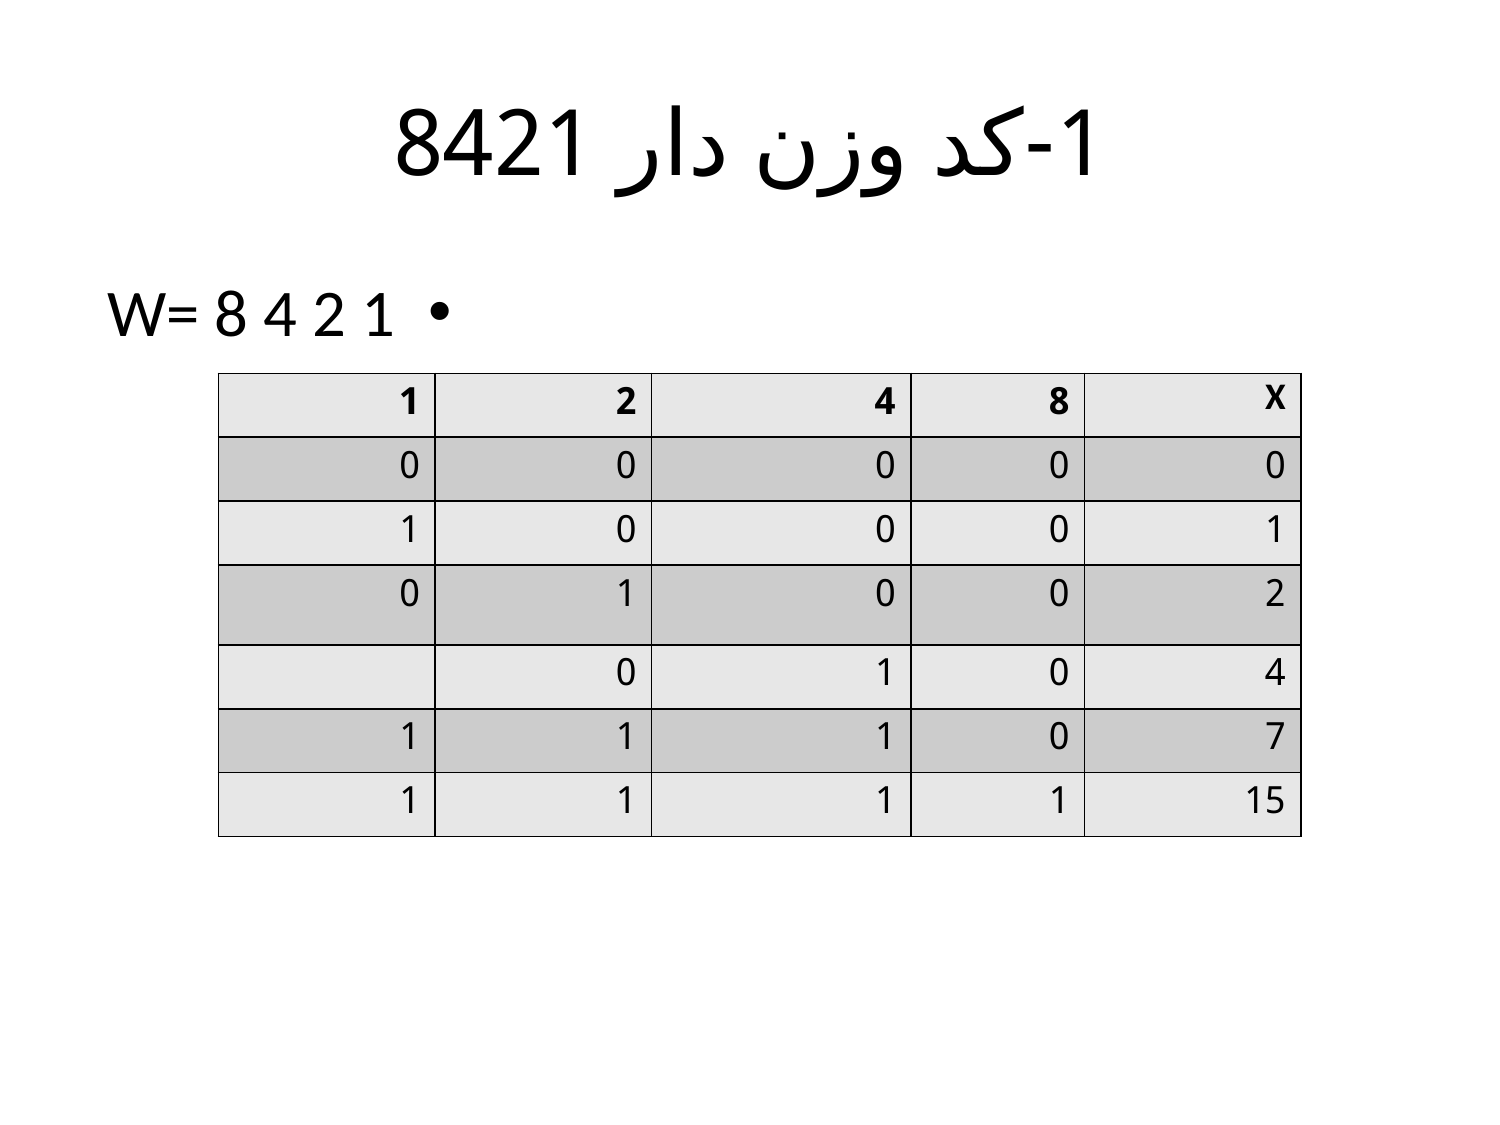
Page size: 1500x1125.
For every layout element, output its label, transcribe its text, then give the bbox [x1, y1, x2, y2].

table_cell 1 [436, 773, 651, 836]
table_cell 4 [1085, 646, 1300, 708]
table_cell 0 [436, 438, 651, 500]
table_cell 0 [912, 438, 1084, 500]
table_cell 1 [219, 502, 434, 564]
table_cell 1 [436, 566, 651, 644]
title 1-کد وزن دار 8421 [75, 45, 1425, 233]
table_cell 0 [912, 502, 1084, 564]
table_cell 1 [1085, 502, 1300, 564]
table_cell 2 [1085, 566, 1300, 644]
table_cell 1 [912, 773, 1084, 836]
table_cell 1 [219, 710, 434, 772]
table_cell 7 [1085, 710, 1300, 772]
table_cell 1 [436, 710, 651, 772]
table_header 4 [652, 374, 910, 436]
table_cell 1 [652, 646, 910, 708]
table_header 2 [436, 374, 651, 436]
table_cell 0 [219, 438, 434, 500]
list W= 8 4 2 1 [75, 262, 1425, 1005]
table_cell 0 [1085, 438, 1300, 500]
table_cell 1 [652, 773, 910, 836]
table_cell 0 [436, 646, 651, 708]
table_cell [219, 646, 434, 708]
table_cell 0 [652, 566, 910, 644]
table_cell 0 [436, 502, 651, 564]
table_cell 15 [1085, 773, 1300, 836]
table_header 1 [219, 374, 434, 436]
table_header 8 [912, 374, 1084, 436]
table_cell 0 [219, 566, 434, 644]
table_header X [1085, 374, 1300, 436]
table_cell 0 [912, 566, 1084, 644]
table_cell 0 [912, 710, 1084, 772]
table_cell 0 [912, 646, 1084, 708]
table_cell 1 [219, 773, 434, 836]
table_cell 1 [652, 710, 910, 772]
table_cell 0 [652, 438, 910, 500]
table_cell 0 [652, 502, 910, 564]
